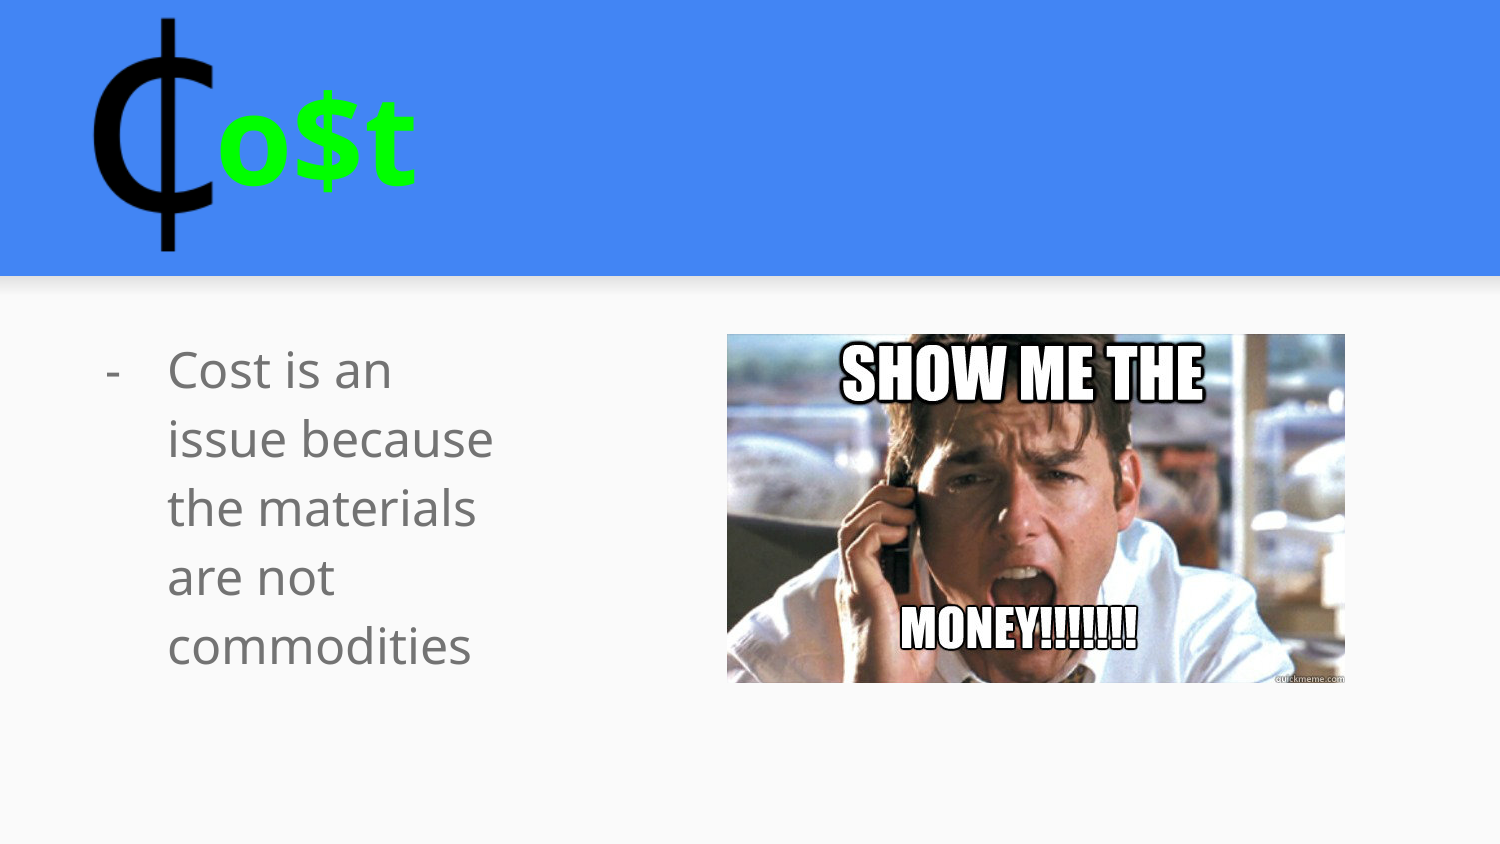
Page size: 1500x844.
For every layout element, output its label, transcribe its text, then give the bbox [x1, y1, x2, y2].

picture [726, 333, 1345, 683]
list Cost is an issue because the materials are not commodities [77, 314, 527, 760]
picture [0, 0, 328, 309]
title o$t [333, 42, 1319, 226]
